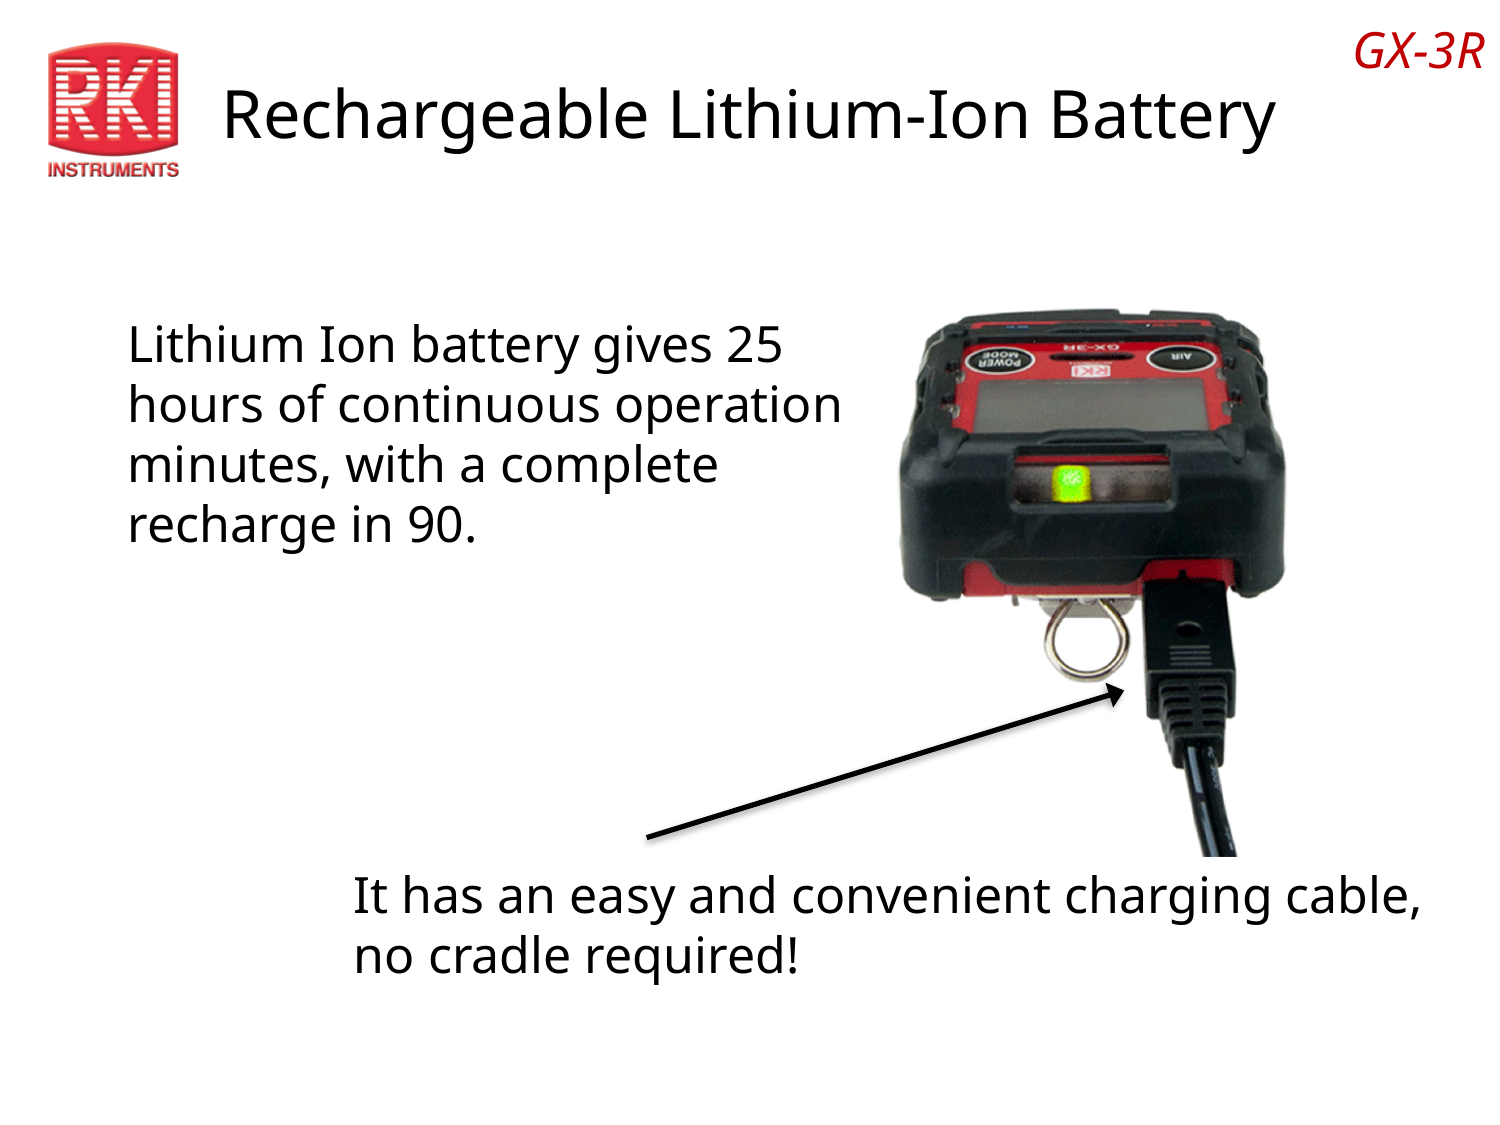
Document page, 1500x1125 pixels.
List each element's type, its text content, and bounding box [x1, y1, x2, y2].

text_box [646, 690, 881, 838]
picture [886, 294, 1297, 857]
text_box GX-3R [1307, 11, 1500, 87]
text_box Lithium Ion battery gives 25 hours of continuous operation minutes, with a complete recharge in 90. [112, 304, 863, 560]
picture [37, 37, 188, 184]
text_box It has an easy and convenient charging cable, no cradle required! [339, 856, 1457, 992]
text_box Rechargeable Lithium-Ion Battery [112, 56, 1388, 168]
